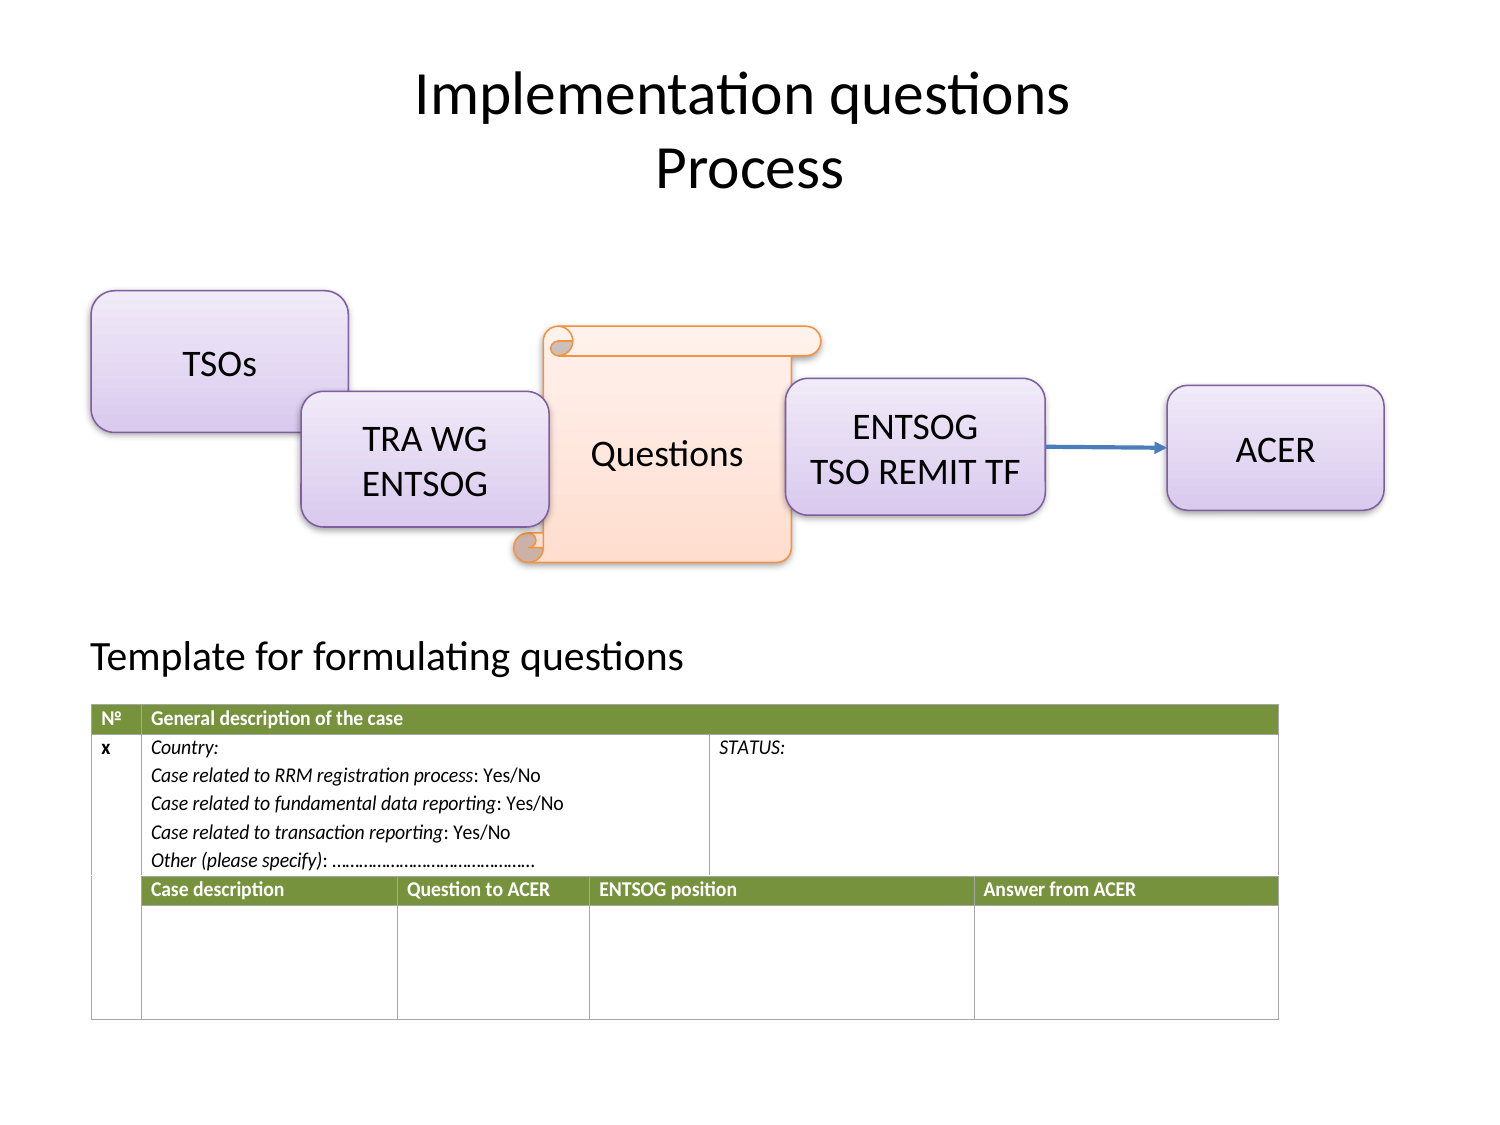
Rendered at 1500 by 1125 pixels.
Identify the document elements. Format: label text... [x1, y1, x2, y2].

text_box TRA WG ENTSOG [300, 390, 550, 528]
text_box TSOs [90, 289, 350, 434]
text_box ACER [1166, 384, 1385, 512]
picture [90, 703, 1385, 1048]
list Template for formulating questions [75, 243, 1425, 986]
text_box ENTSOG TSO REMIT TF [784, 377, 1047, 516]
title Implementation questions Process [75, 45, 1425, 209]
text_box Questions [513, 325, 822, 564]
